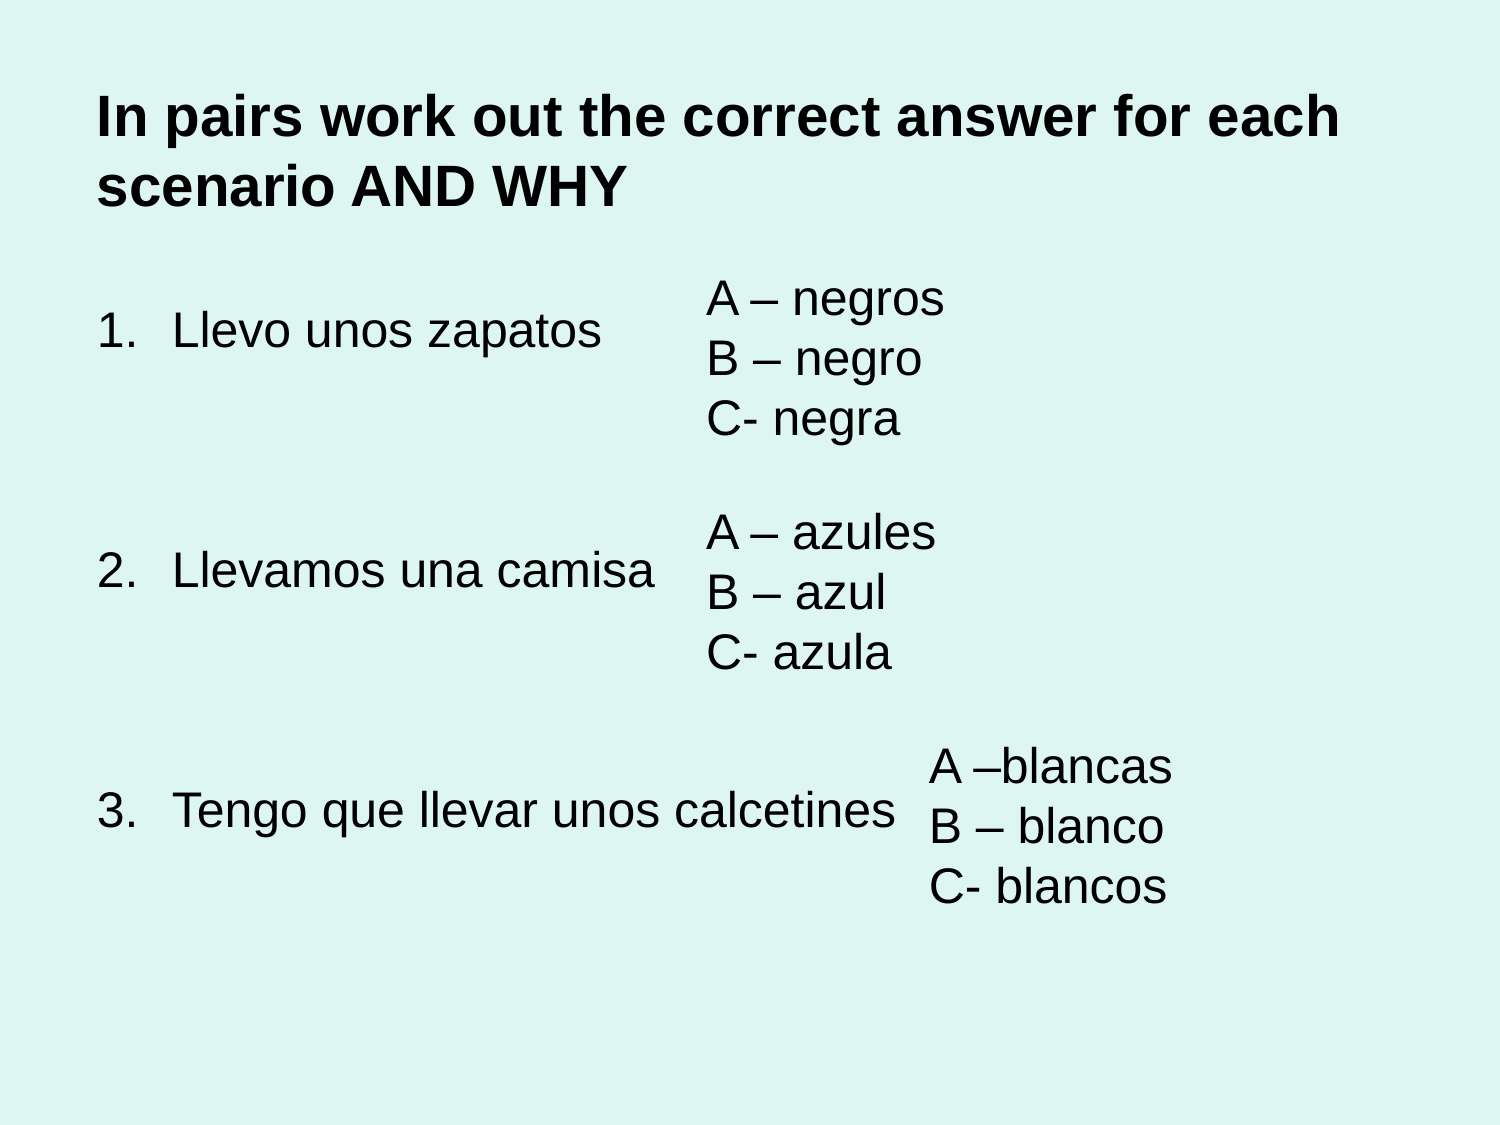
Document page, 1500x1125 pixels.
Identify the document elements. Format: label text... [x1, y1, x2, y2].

text_box A – negros B – negro C- negra [691, 257, 1114, 453]
text_box A –blancas B – blanco C- blancos [913, 726, 1336, 922]
text_box A – azules B – azul C- azula [691, 492, 1114, 687]
text_box In pairs work out the correct answer for each scenario AND WHY Llevo unos zapatos Llevamos una camisa Tengo que llevar unos calcetines [82, 70, 1395, 925]
